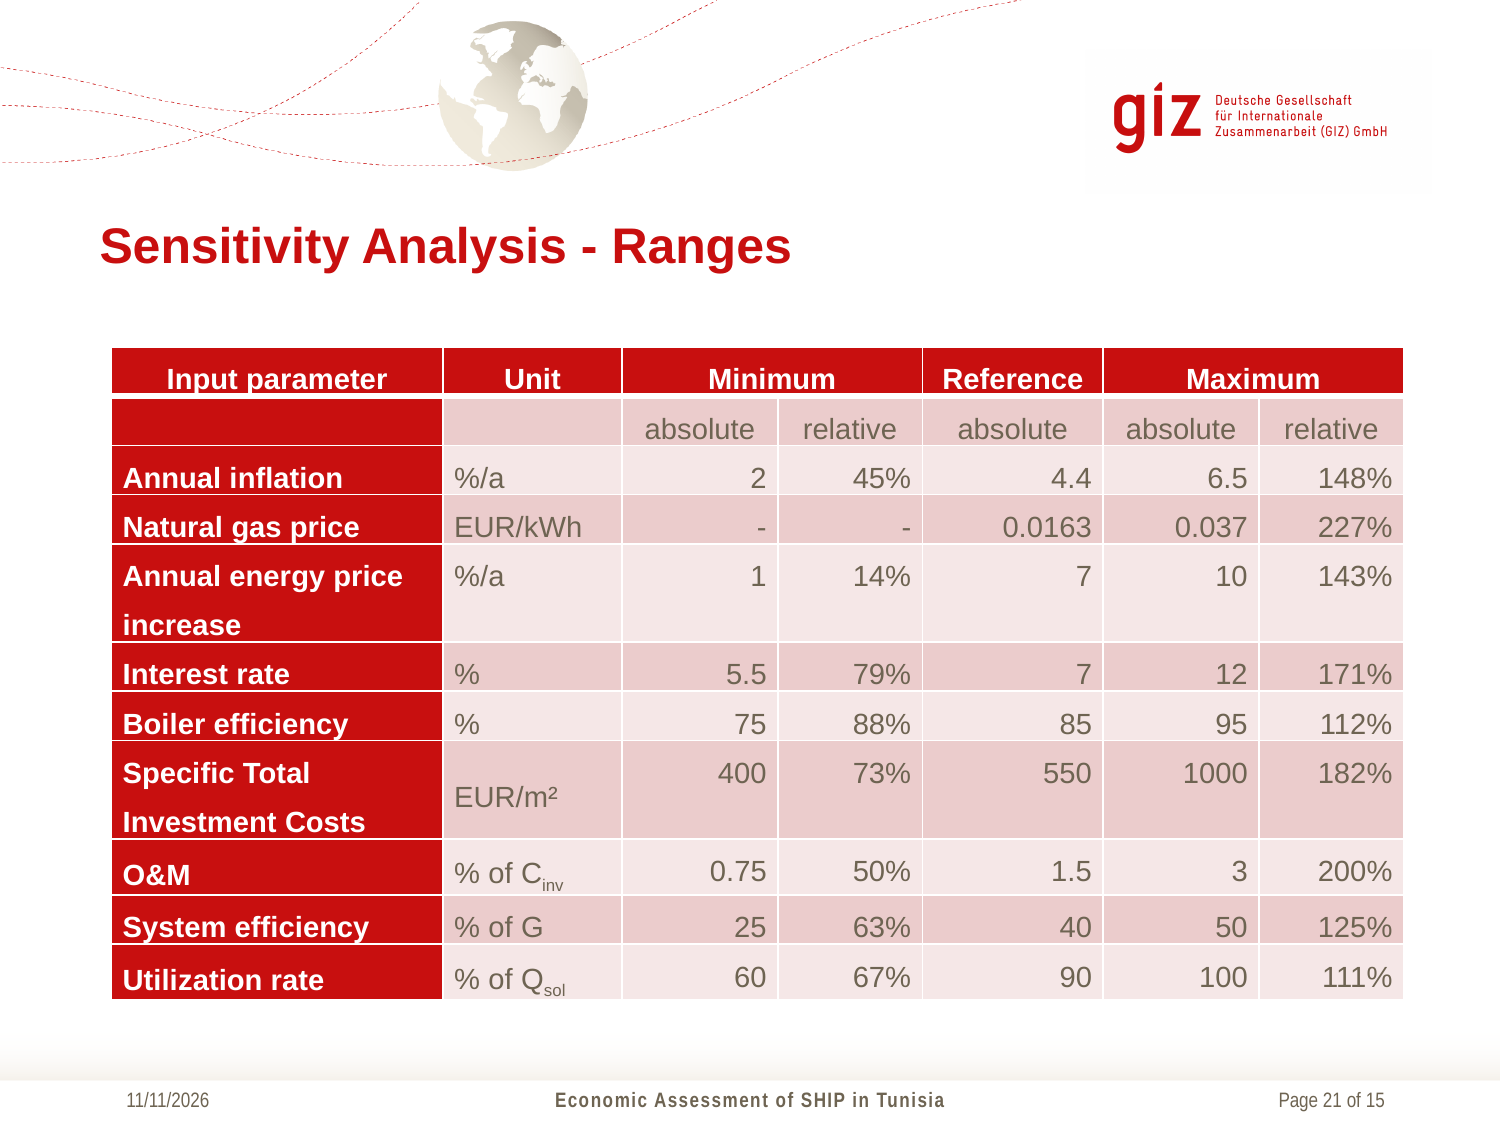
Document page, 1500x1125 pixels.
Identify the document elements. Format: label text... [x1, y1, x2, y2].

table_cell 6.5 [1104, 446, 1258, 494]
table_cell 60 [623, 945, 777, 999]
table_cell % of G [444, 896, 621, 943]
table_cell 25 [623, 896, 777, 943]
table_cell absolute [923, 399, 1102, 445]
table_cell 171% [1260, 643, 1403, 690]
table_cell 2 [623, 446, 777, 494]
table_cell Interest rate [112, 643, 442, 690]
picture [0, 959, 1500, 1081]
table_cell absolute [623, 399, 777, 445]
table_cell 45% [779, 446, 922, 494]
table_cell 400 [623, 741, 777, 838]
table_cell % [444, 692, 621, 740]
table_cell 0.0163 [923, 495, 1102, 543]
table_cell EUR/kWh [444, 495, 621, 543]
table_cell System efficiency [112, 896, 442, 943]
table_cell 50 [1104, 896, 1258, 943]
table_cell 73% [779, 741, 922, 838]
table_header Reference [923, 348, 1102, 393]
table_cell Natural gas price [112, 495, 442, 543]
table_cell [112, 399, 442, 445]
table_cell Boiler efficiency [112, 692, 442, 740]
table_cell 7 [923, 643, 1102, 690]
table_cell 88% [779, 692, 922, 740]
table_cell 200% [1260, 840, 1403, 894]
table_header Input parameter [112, 348, 442, 393]
table_cell 0.75 [623, 840, 777, 894]
table_cell 4.4 [923, 446, 1102, 494]
table_cell relative [779, 399, 922, 445]
table_cell 550 [923, 741, 1102, 838]
table_cell 67% [779, 945, 922, 999]
table_header Unit [444, 348, 621, 393]
table_cell 12 [1104, 643, 1258, 690]
table_cell 182% [1260, 741, 1403, 838]
table_cell 75 [623, 692, 777, 740]
table_cell Annual inflation [112, 446, 442, 494]
table_cell 112% [1260, 692, 1403, 740]
table_cell 79% [779, 643, 922, 690]
table_header Minimum [623, 348, 922, 393]
table_cell %/a [444, 545, 621, 641]
table_cell % of Cinv [444, 840, 621, 894]
text_box Sensitivity Analysis - Ranges [84, 205, 1361, 308]
table_cell relative [1260, 399, 1403, 445]
table_cell 50% [779, 840, 922, 894]
table_cell 10 [1104, 545, 1258, 641]
table_cell 85 [923, 692, 1102, 740]
table_cell 143% [1260, 545, 1403, 641]
table_cell EUR/m² [444, 741, 621, 838]
table_cell 3 [1104, 840, 1258, 894]
table_cell % [444, 643, 621, 690]
table_cell 0.037 [1104, 495, 1258, 543]
table_cell 111% [1260, 945, 1403, 999]
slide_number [111, 1079, 325, 1121]
table_cell %/a [444, 446, 621, 494]
table_cell 1.5 [923, 840, 1102, 894]
picture [0, 0, 1500, 194]
table_cell 95 [1104, 692, 1258, 740]
footer Economic Assessment of SHIP in Tunisia [469, 1079, 1031, 1121]
table_cell - [623, 495, 777, 543]
table_cell % of Qsol [444, 945, 621, 999]
table_cell - [779, 495, 922, 543]
table_cell absolute [1104, 399, 1258, 445]
table_cell 1000 [1104, 741, 1258, 838]
table_cell [444, 399, 621, 445]
table_cell 14% [779, 545, 922, 641]
table_cell 7 [923, 545, 1102, 641]
table_cell 40 [923, 896, 1102, 943]
table_cell 125% [1260, 896, 1403, 943]
table_cell O&M [112, 840, 442, 894]
table_cell Utilization rate [112, 945, 442, 999]
table_cell 63% [779, 896, 922, 943]
table_cell Annual energy price increase [112, 545, 442, 641]
table_cell 148% [1260, 446, 1403, 494]
table_cell 100 [1104, 945, 1258, 999]
table_cell Specific Total Investment Costs [112, 741, 442, 838]
table_cell 1 [623, 545, 777, 641]
table_cell 90 [923, 945, 1102, 999]
table_cell 5.5 [623, 643, 777, 690]
table_header Maximum [1104, 348, 1403, 393]
table_cell 227% [1260, 495, 1403, 543]
